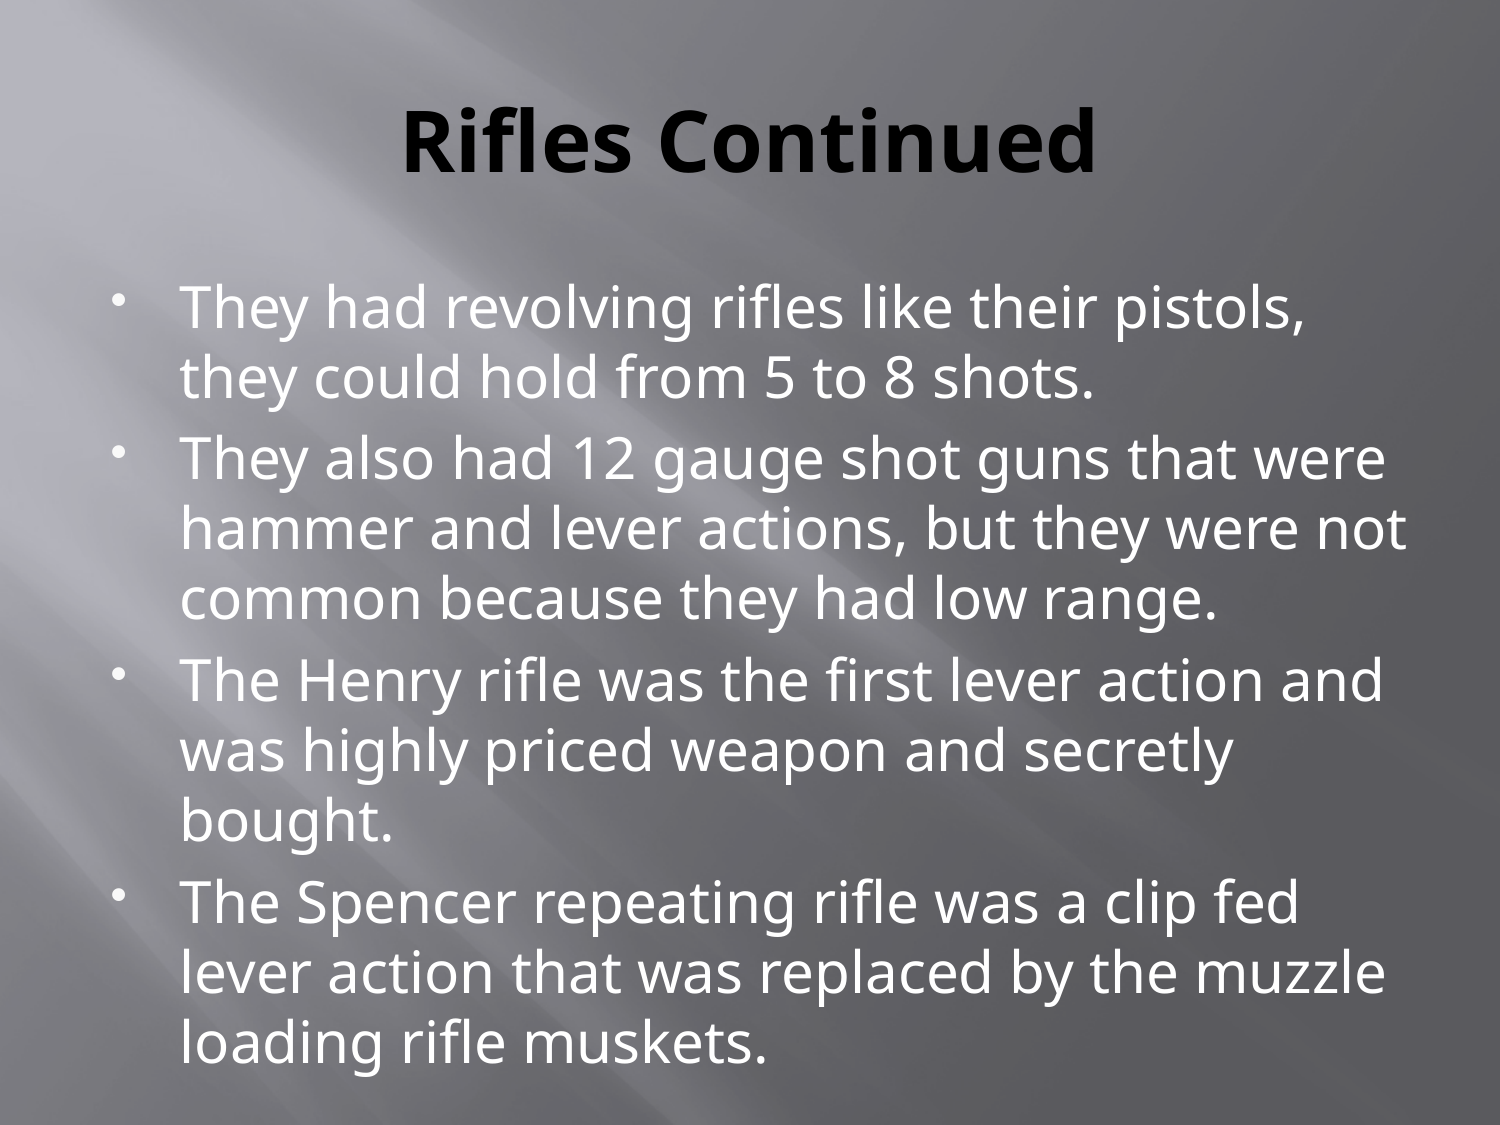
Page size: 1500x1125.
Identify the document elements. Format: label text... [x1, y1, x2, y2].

title Rifles Continued [75, 45, 1425, 233]
list They had revolving rifles like their pistols, they could hold from 5 to 8 shots. They also had 12 gauge shot guns that were hammer and lever actions, but they were not common because they had low range. The Henry rifle was the first lever action and was highly priced weapon and secretly bought. The Spencer repeating rifle was a clip fed lever action that was replaced by the muzzle loading rifle muskets. [75, 262, 1425, 1035]
